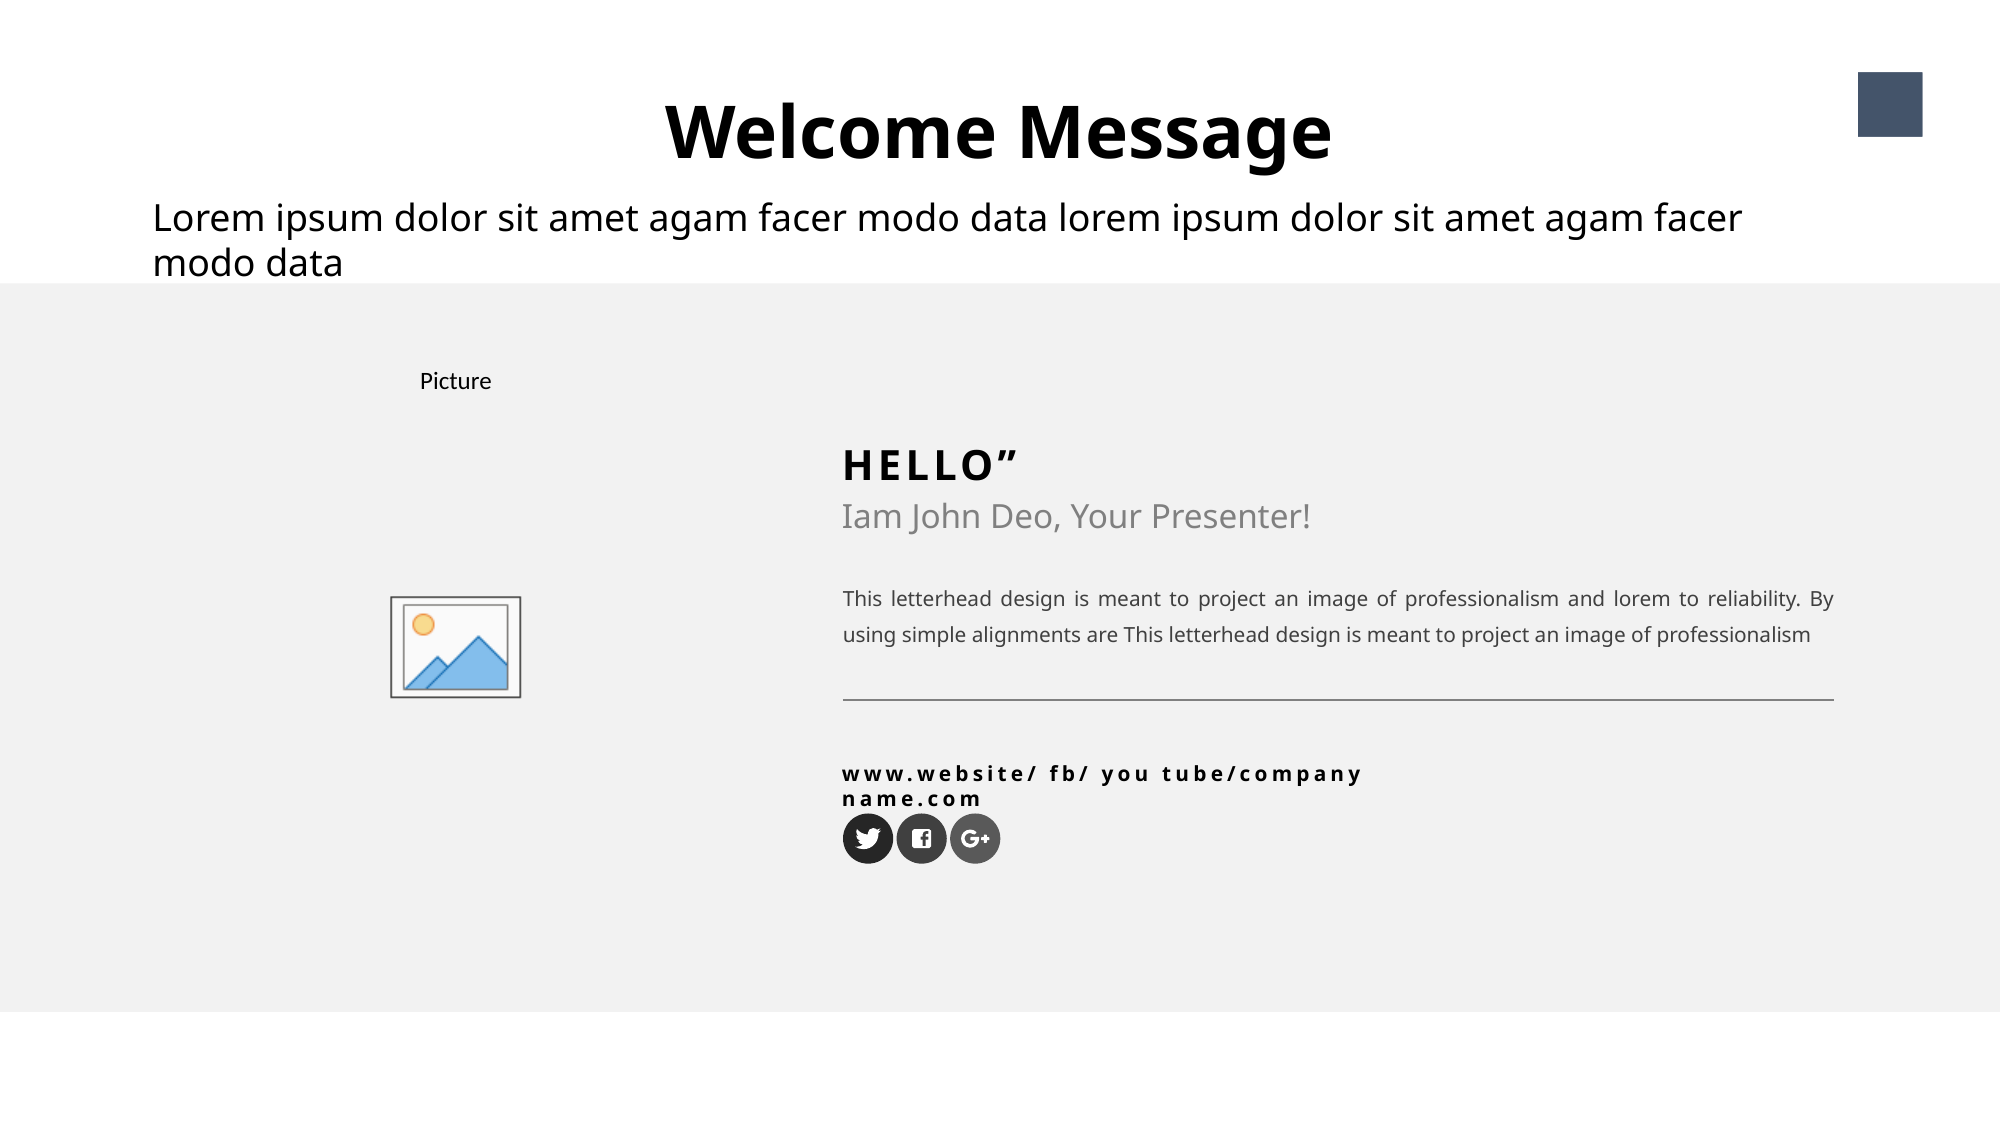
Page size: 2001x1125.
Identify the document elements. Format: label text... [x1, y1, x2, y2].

text_box [0, 282, 2000, 1013]
text_box [1857, 71, 1924, 78]
subtitle Lorem ipsum dolor sit amet agam facer modo data lorem ipsum dolor sit amet agam facer modo data [137, 186, 1863, 227]
text_box [1857, 130, 1924, 138]
slide_number 3 [1854, 78, 1927, 130]
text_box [827, 431, 1834, 864]
title Welcome Message [501, 78, 1499, 186]
picture [166, 357, 747, 938]
